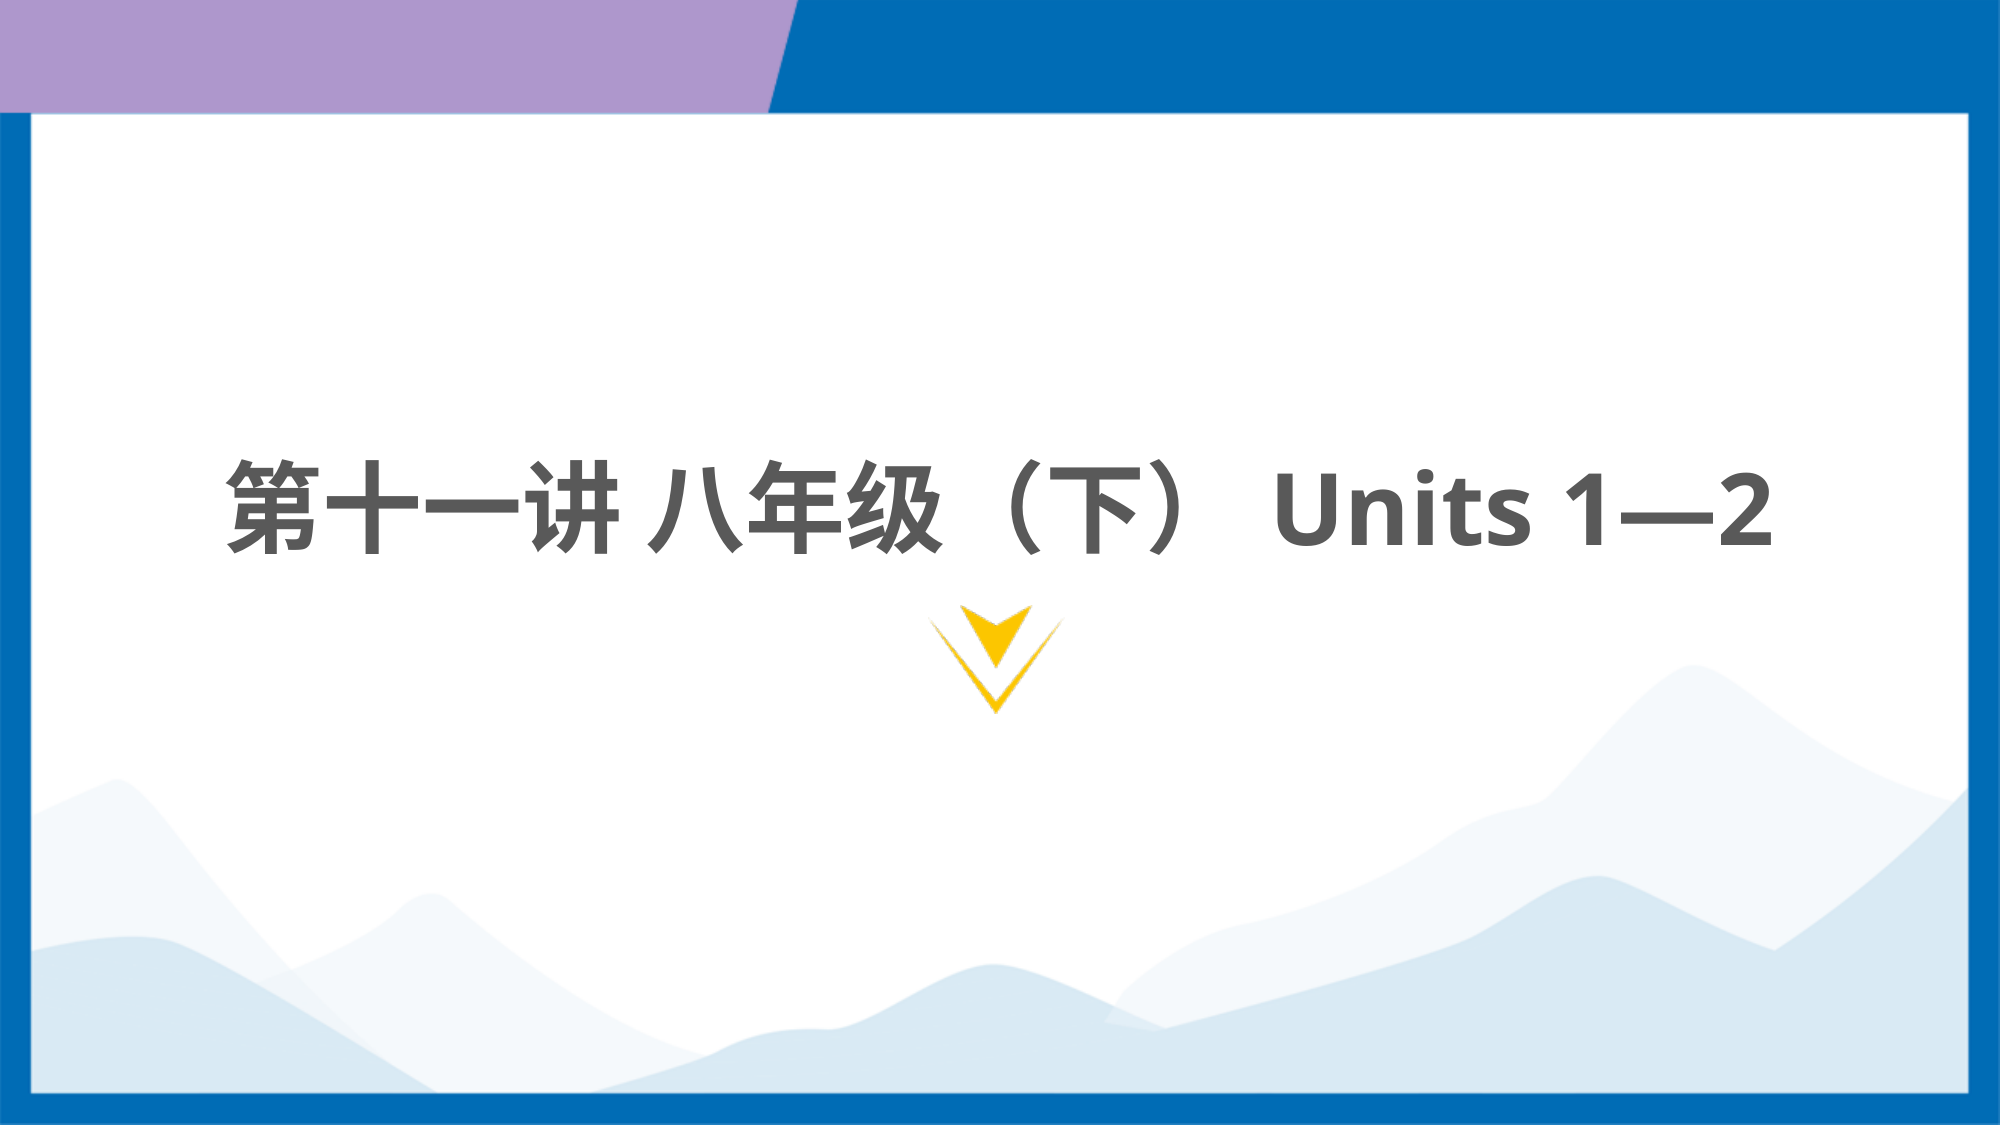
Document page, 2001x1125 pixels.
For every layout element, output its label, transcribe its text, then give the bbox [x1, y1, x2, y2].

text_box 第十一讲 八年级（下）Units 1—2 [35, 383, 1962, 566]
picture [0, 0, 2000, 1125]
